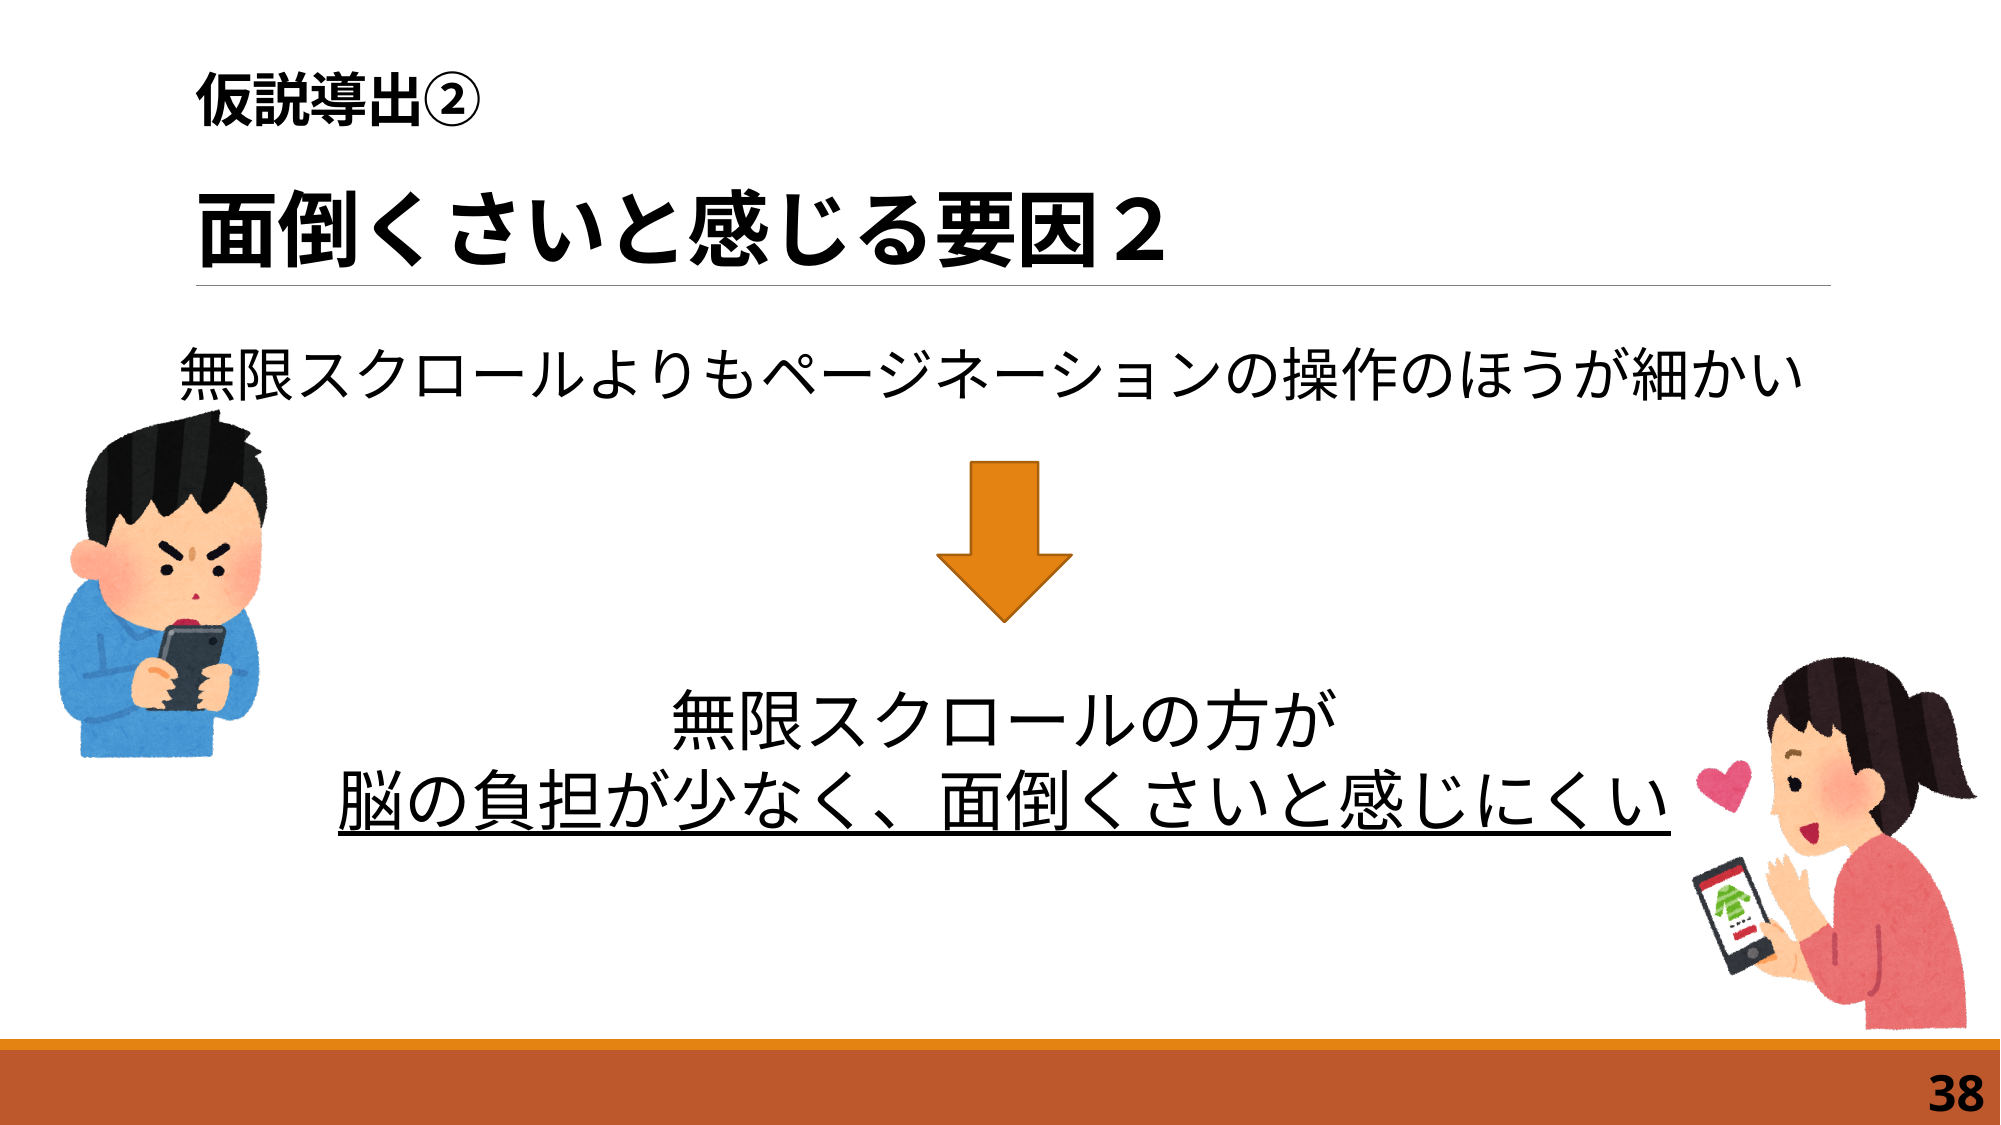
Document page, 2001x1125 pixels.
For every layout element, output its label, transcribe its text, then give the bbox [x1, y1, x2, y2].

text_box 無限スクロールの方が 脳の負担が少なく、面倒くさいと感じにくい [310, 671, 1656, 847]
slide_number 38 [1784, 1065, 2000, 1125]
text_box [936, 460, 1073, 623]
text_box 無限スクロールよりもページネーションの操作のほうが細かい [163, 330, 1846, 416]
picture [1659, 636, 2000, 1053]
title 仮説導出② 面倒くさいと感じる要因２ [180, 47, 1830, 285]
picture [0, 402, 331, 770]
